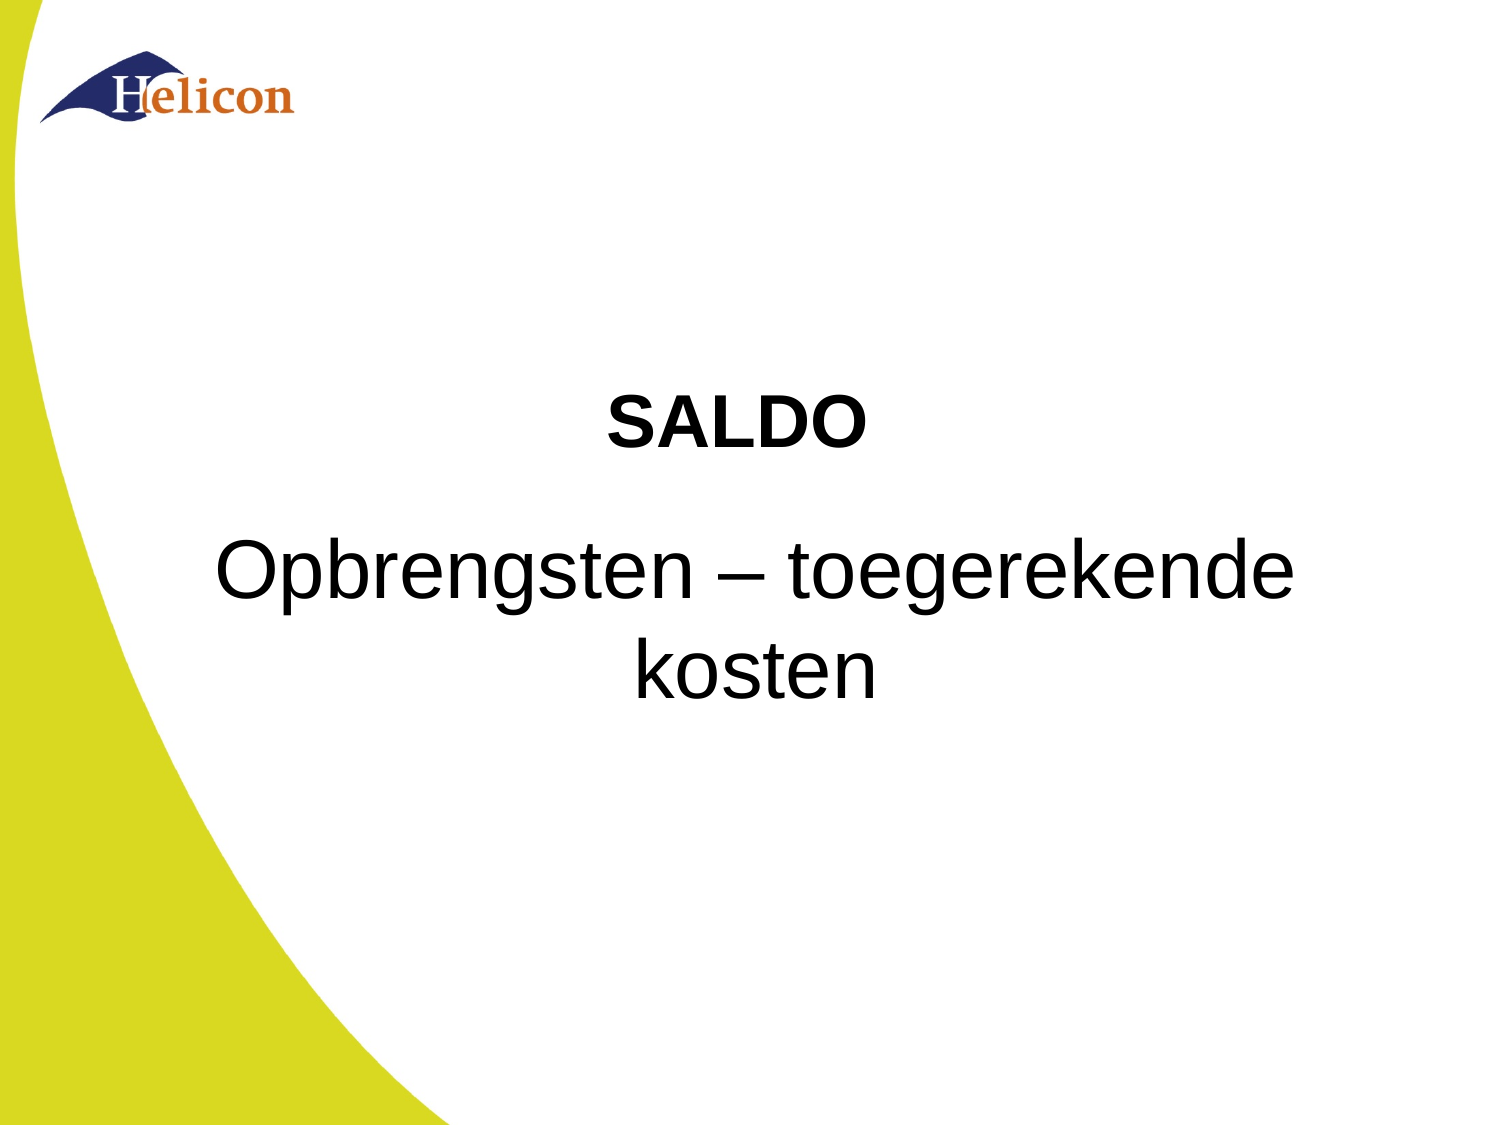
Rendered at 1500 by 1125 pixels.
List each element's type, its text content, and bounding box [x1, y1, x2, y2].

list Opbrengsten – toegerekende kosten [118, 476, 1394, 723]
picture [0, 0, 1500, 1125]
title SALDO [100, 365, 1376, 589]
